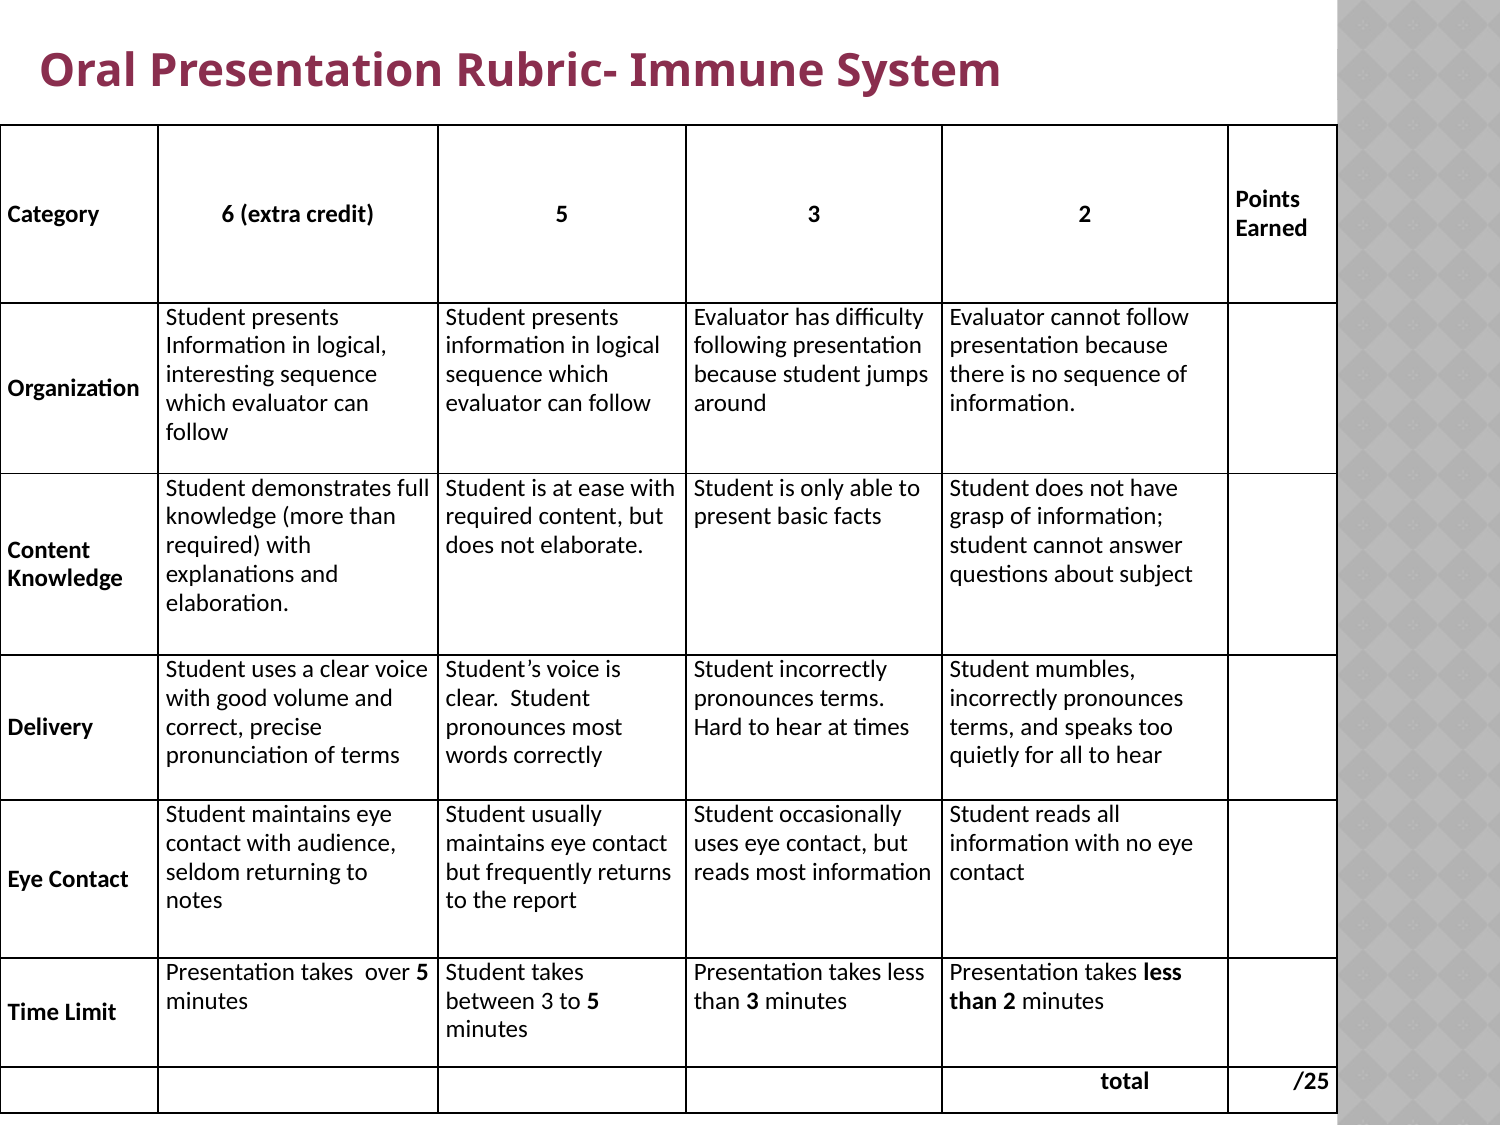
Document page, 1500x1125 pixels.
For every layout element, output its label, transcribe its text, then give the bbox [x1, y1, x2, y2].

table_cell [1229, 959, 1336, 1066]
table_cell [1229, 656, 1336, 799]
table_cell Presentation takes less than 3 minutes [687, 959, 941, 1066]
table_cell Presentation takes less than 2 minutes [943, 959, 1227, 1066]
table_cell Student takes between 3 to 5 minutes [439, 959, 685, 1066]
table_header 2 [943, 133, 1227, 302]
table_cell Student presents information in logical sequence which evaluator can follow [439, 304, 685, 473]
table_cell Student usually maintains eye contact but frequently returns to the report [439, 801, 685, 957]
table_cell total [943, 1068, 1227, 1112]
table_cell Delivery [1, 656, 157, 799]
table_cell Student uses a clear voice with good volume and correct, precise pronunciation of terms [159, 656, 437, 799]
table_cell [439, 1068, 685, 1112]
table_header Points Earned [1229, 133, 1336, 302]
table_cell Eye Contact [1, 801, 157, 957]
table_cell Student occasionally uses eye contact, but reads most information [687, 801, 941, 957]
table_cell /25 [1229, 1068, 1336, 1112]
table_cell Student reads all information with no eye contact [943, 801, 1227, 957]
table_cell Student’s voice is clear. Student pronounces most words correctly [439, 656, 685, 799]
table_cell Evaluator has difficulty following presentation because student jumps around [687, 304, 941, 473]
table_cell Student does not have grasp of information; student cannot answer questions about subject [943, 474, 1227, 654]
table_cell [1229, 304, 1336, 473]
table_cell Student incorrectly pronounces terms. Hard to hear at times [687, 656, 941, 799]
table_header 5 [439, 133, 685, 302]
table_cell [1229, 474, 1336, 654]
table_cell Student presents Information in logical, interesting sequence which evaluator can follow [159, 304, 437, 473]
text_box Oral Presentation Rubric- Immune System [0, 3, 1500, 133]
table_header 6 (extra credit) [159, 133, 437, 302]
table_cell Student is at ease with required content, but does not elaborate. [439, 474, 685, 654]
table_cell [159, 1068, 437, 1112]
table_cell [1, 1068, 157, 1112]
table_cell Evaluator cannot follow presentation because there is no sequence of information. [943, 304, 1227, 473]
table_cell Student demonstrates full knowledge (more than required) with explanations and elaboration. [159, 474, 437, 654]
table_cell Student mumbles, incorrectly pronounces terms, and speaks too quietly for all to hear [943, 656, 1227, 799]
table_cell Presentation takes over 5 minutes [159, 959, 437, 1066]
table_cell [1229, 801, 1336, 957]
table_cell [687, 1068, 941, 1112]
table_cell Content Knowledge [1, 474, 157, 654]
table_cell Time Limit [1, 959, 157, 1066]
table_cell Organization [1, 304, 157, 473]
table_cell Student is only able to present basic facts [687, 474, 941, 654]
table_header Category [1, 133, 157, 302]
table_cell Student maintains eye contact with audience, seldom returning to notes [159, 801, 437, 957]
table_header 3 [687, 133, 941, 302]
